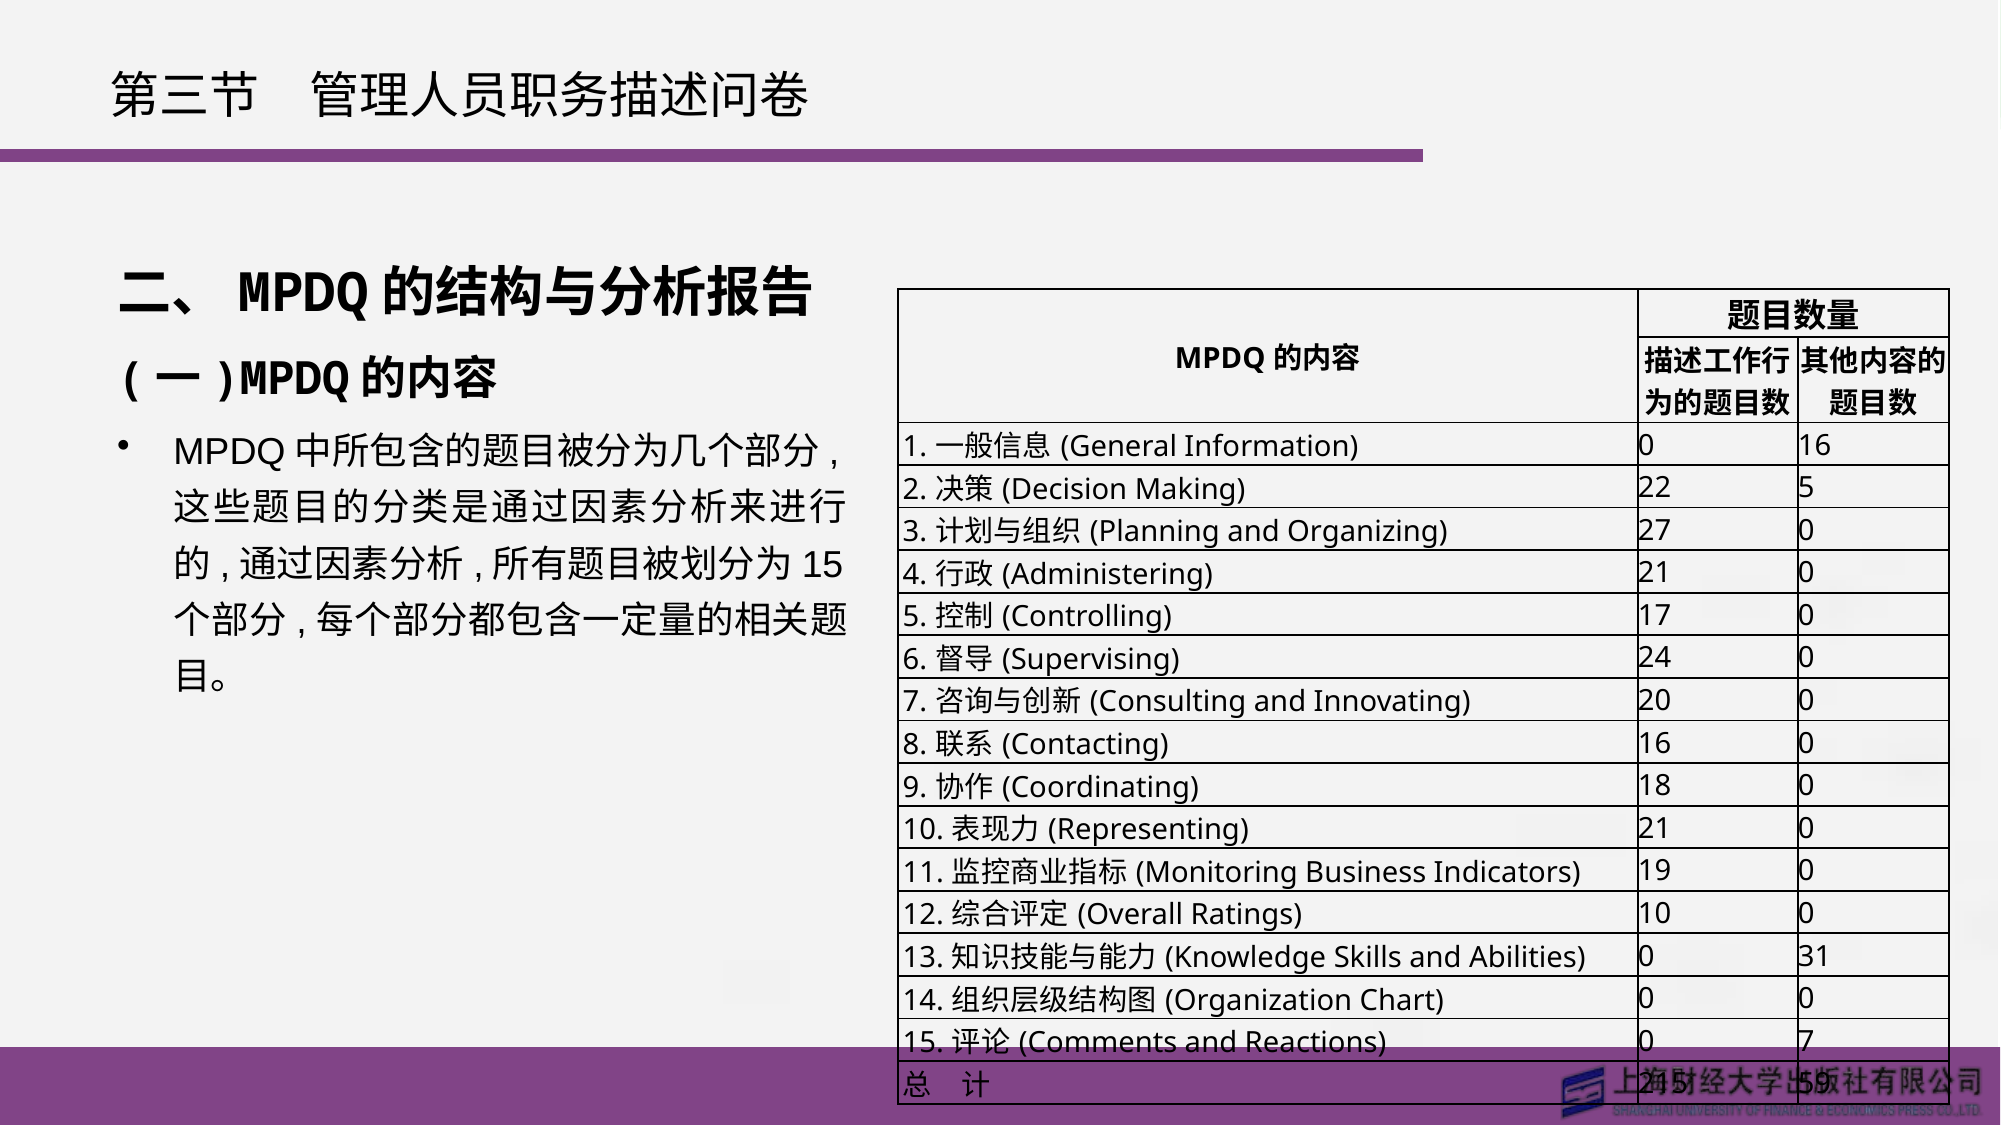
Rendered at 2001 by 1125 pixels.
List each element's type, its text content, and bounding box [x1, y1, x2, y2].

table_cell 6.督导(Supervising) [899, 636, 1637, 677]
table_cell 7 [1799, 1019, 1948, 1060]
table_cell 0 [1799, 977, 1948, 1018]
table_cell 0 [1639, 977, 1797, 1018]
table_cell 20 [1639, 679, 1797, 720]
table_cell 2.决策(Decision Making) [899, 466, 1637, 507]
table_cell 0 [1799, 764, 1948, 805]
table_cell 27 [1639, 508, 1797, 549]
table_cell 0 [1799, 636, 1948, 677]
table_cell 31 [1799, 934, 1948, 975]
table_cell 0 [1639, 423, 1797, 464]
picture [0, 0, 2001, 1125]
table_cell 16 [1639, 721, 1797, 762]
table_cell 0 [1639, 934, 1797, 975]
table_cell 59 [1799, 1062, 1948, 1103]
table_cell 0 [1799, 551, 1948, 592]
list 二、MPDQ的结构与分析报告 (一)MPDQ的内容 MPDQ中所包含的题目被分为几个部分,这些题目的分类是通过因素分析来进行的,通过因素分析,所有题目被划分为15个部分,每个部分都包含一定量的相关题目。 [102, 233, 863, 1032]
table_cell 16 [1799, 423, 1948, 464]
table_cell 0 [1639, 1019, 1797, 1060]
table_cell 5.控制(Controlling) [899, 594, 1637, 634]
table_cell 9.协作(Coordinating) [899, 764, 1637, 805]
table_cell 24 [1639, 636, 1797, 677]
table_header MPDQ的内容 [899, 290, 1637, 422]
table_cell 其他内容的题目数 [1799, 338, 1948, 422]
table_cell 19 [1639, 849, 1797, 890]
table_cell 0 [1799, 721, 1948, 762]
table_cell 17 [1639, 594, 1797, 634]
table_cell 总 计 [899, 1062, 1637, 1103]
table_cell 14.组织层级结构图(Organization Chart) [899, 977, 1637, 1018]
table_cell 21 [1639, 551, 1797, 592]
table_header 题目数量 [1639, 290, 1948, 336]
table_cell 0 [1799, 508, 1948, 549]
table_cell 18 [1639, 764, 1797, 805]
table_cell 10.表现力(Representing) [899, 807, 1637, 847]
table_cell 1.一般信息(General Information) [899, 423, 1637, 464]
table_cell 5 [1799, 466, 1948, 507]
table_cell 215 [1639, 1062, 1797, 1103]
table_cell 21 [1639, 807, 1797, 847]
table_cell 4.行政(Administering) [899, 551, 1637, 592]
table_cell 0 [1799, 679, 1948, 720]
table_cell 15.评论(Comments and Reactions) [899, 1019, 1637, 1060]
table_cell 13.知识技能与能力(Knowledge Skills and Abilities) [899, 934, 1637, 975]
table_cell 8.联系(Contacting) [899, 721, 1637, 762]
table_cell 0 [1799, 849, 1948, 890]
table_cell 12.综合评定(Overall Ratings) [899, 892, 1637, 932]
table_cell 10 [1639, 892, 1797, 932]
table_cell 描述工作行为的题目数 [1639, 338, 1797, 422]
title 第三节 管理人员职务描述问卷 [94, 42, 1451, 146]
table_cell 0 [1799, 807, 1948, 847]
table_cell 3.计划与组织(Planning and Organizing) [899, 508, 1637, 549]
table_cell 0 [1799, 594, 1948, 634]
table_cell 11.监控商业指标(Monitoring Business Indicators) [899, 849, 1637, 890]
table_cell 22 [1639, 466, 1797, 507]
table_cell 7.咨询与创新(Consulting and Innovating) [899, 679, 1637, 720]
table_cell 0 [1799, 892, 1948, 932]
